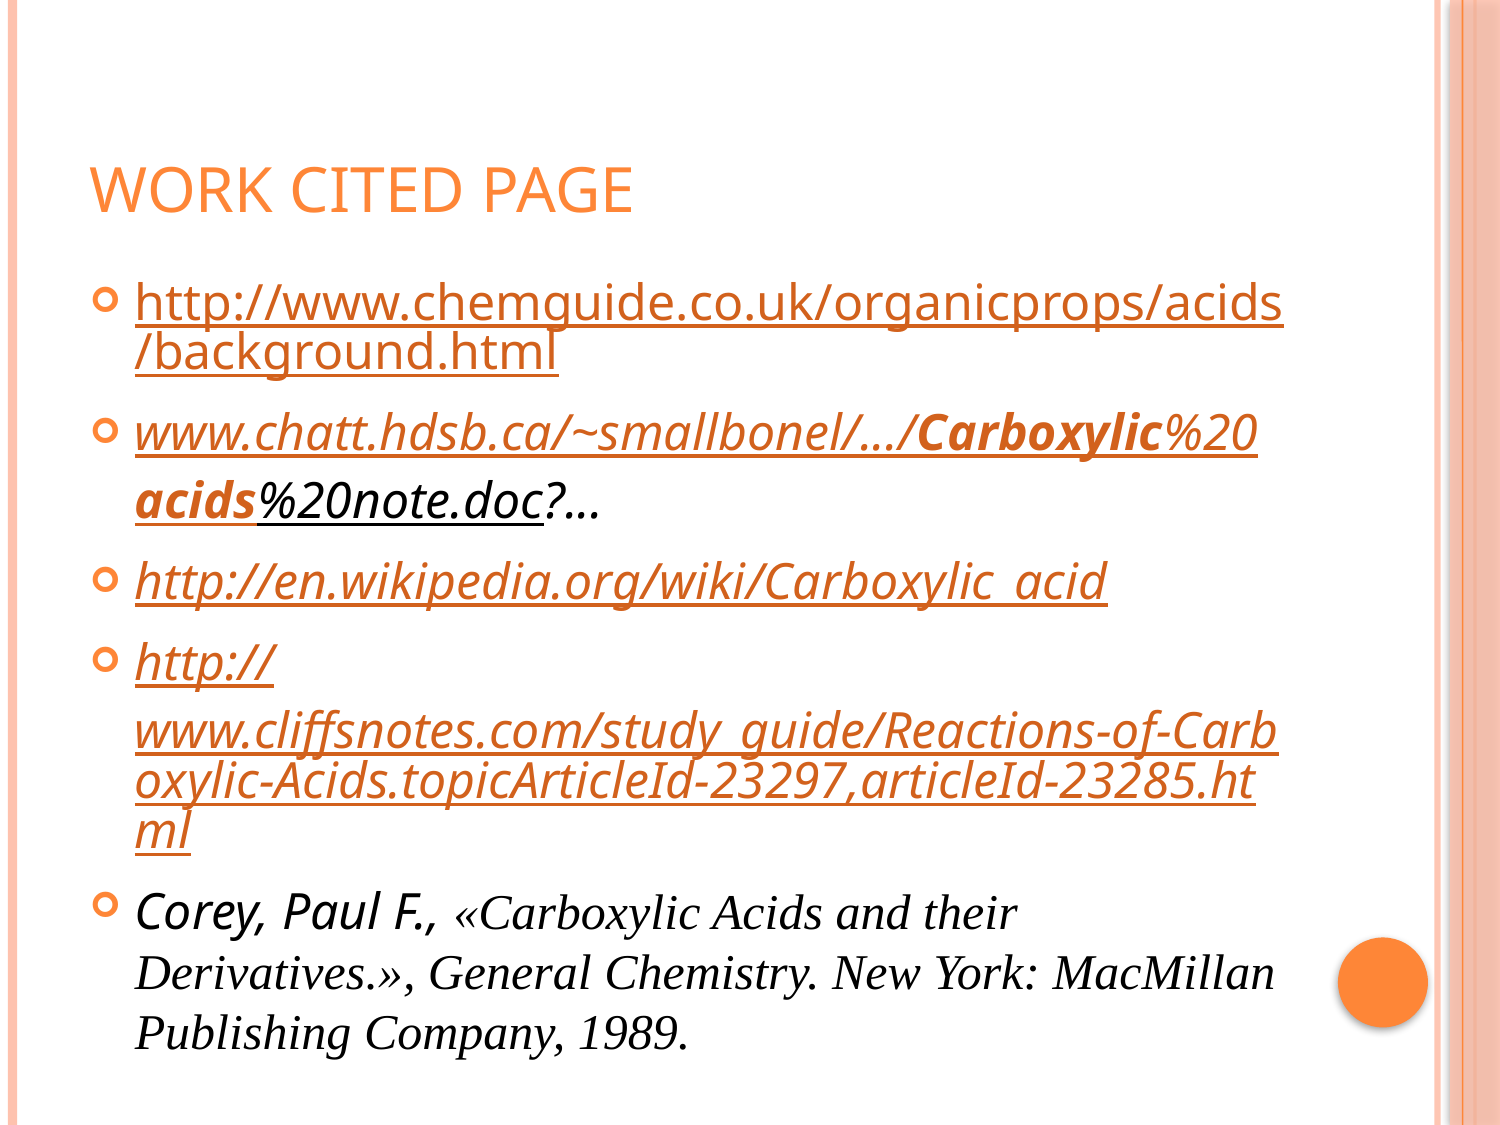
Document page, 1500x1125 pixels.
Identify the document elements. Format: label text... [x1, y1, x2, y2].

list http://www.chemguide.co.uk/organicprops/acids/background.html www.chatt.hdsb.ca/~smallbonel/.../Carboxylic%20acids%20note.doc?... http://en.wikipedia.org/wiki/Carboxylic_acid http://www.cliffsnotes.com/study_guide/Reactions-of-Carboxylic-Acids.topicArticleId-23297,articleId-23285.html Corey, Paul F., «Carboxylic Acids and their Derivatives.», General Chemistry. New York: MacMillan Publishing Company, 1989. [75, 262, 1300, 1062]
title Work Cited Page [75, 45, 1300, 233]
